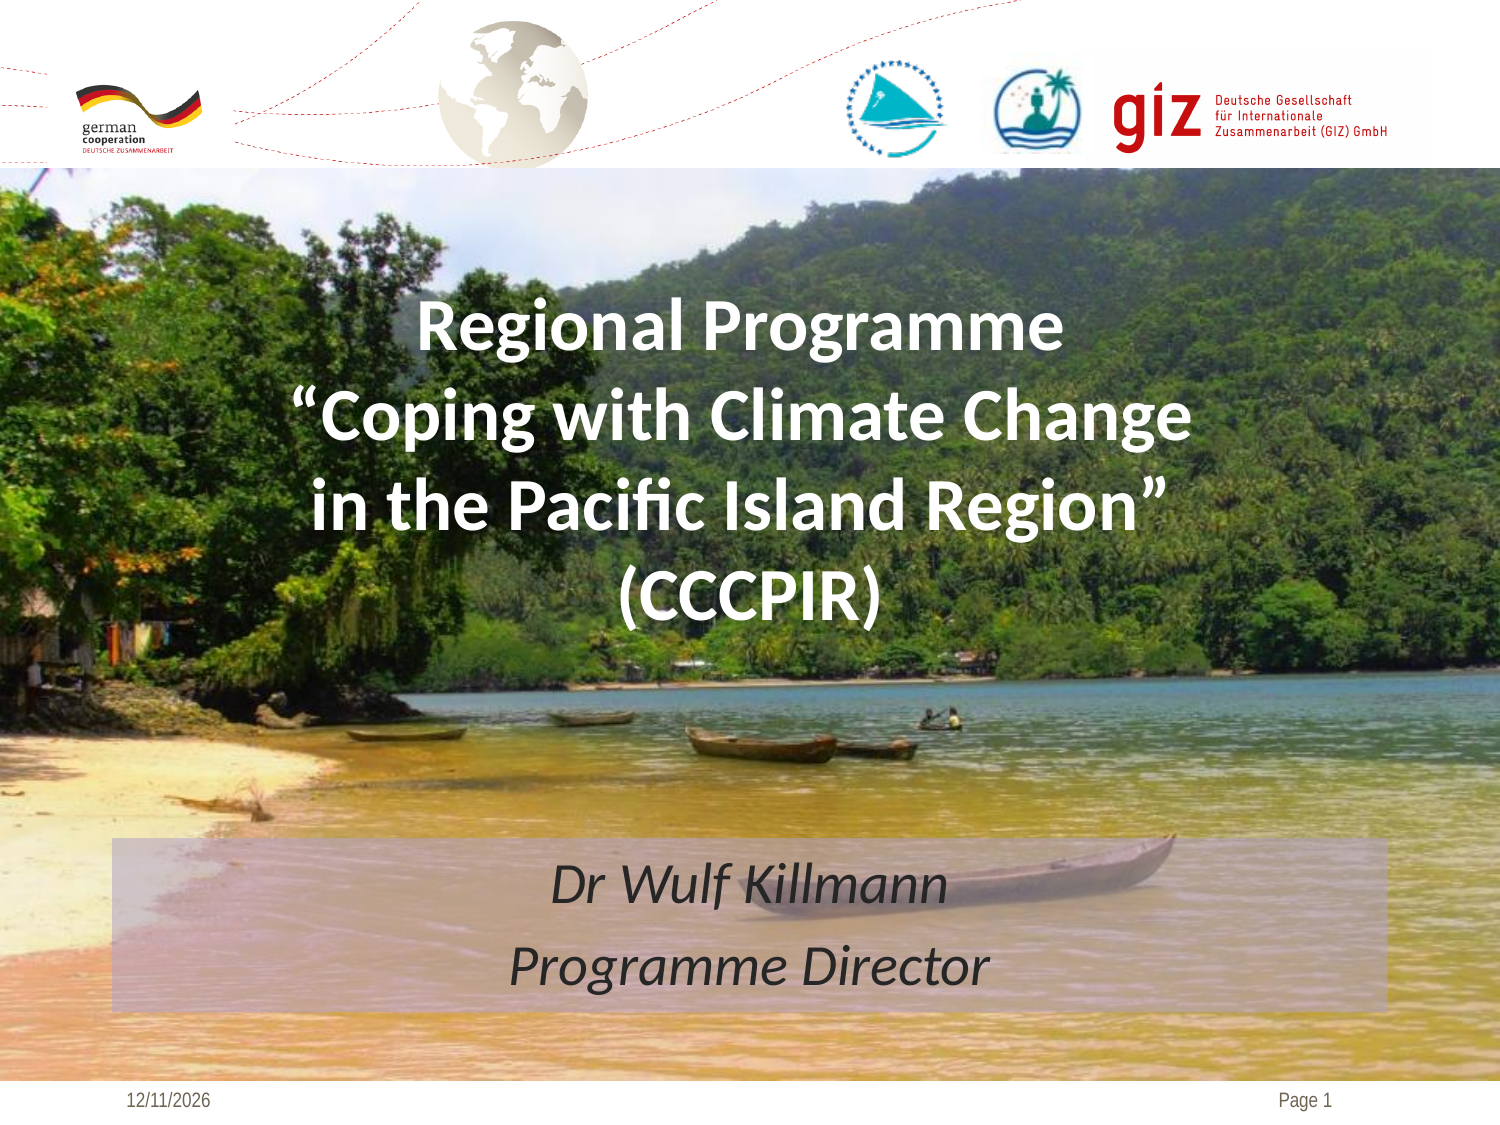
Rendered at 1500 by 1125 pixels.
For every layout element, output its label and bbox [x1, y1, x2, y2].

picture [0, 0, 1500, 1082]
slide_number [111, 1087, 325, 1121]
